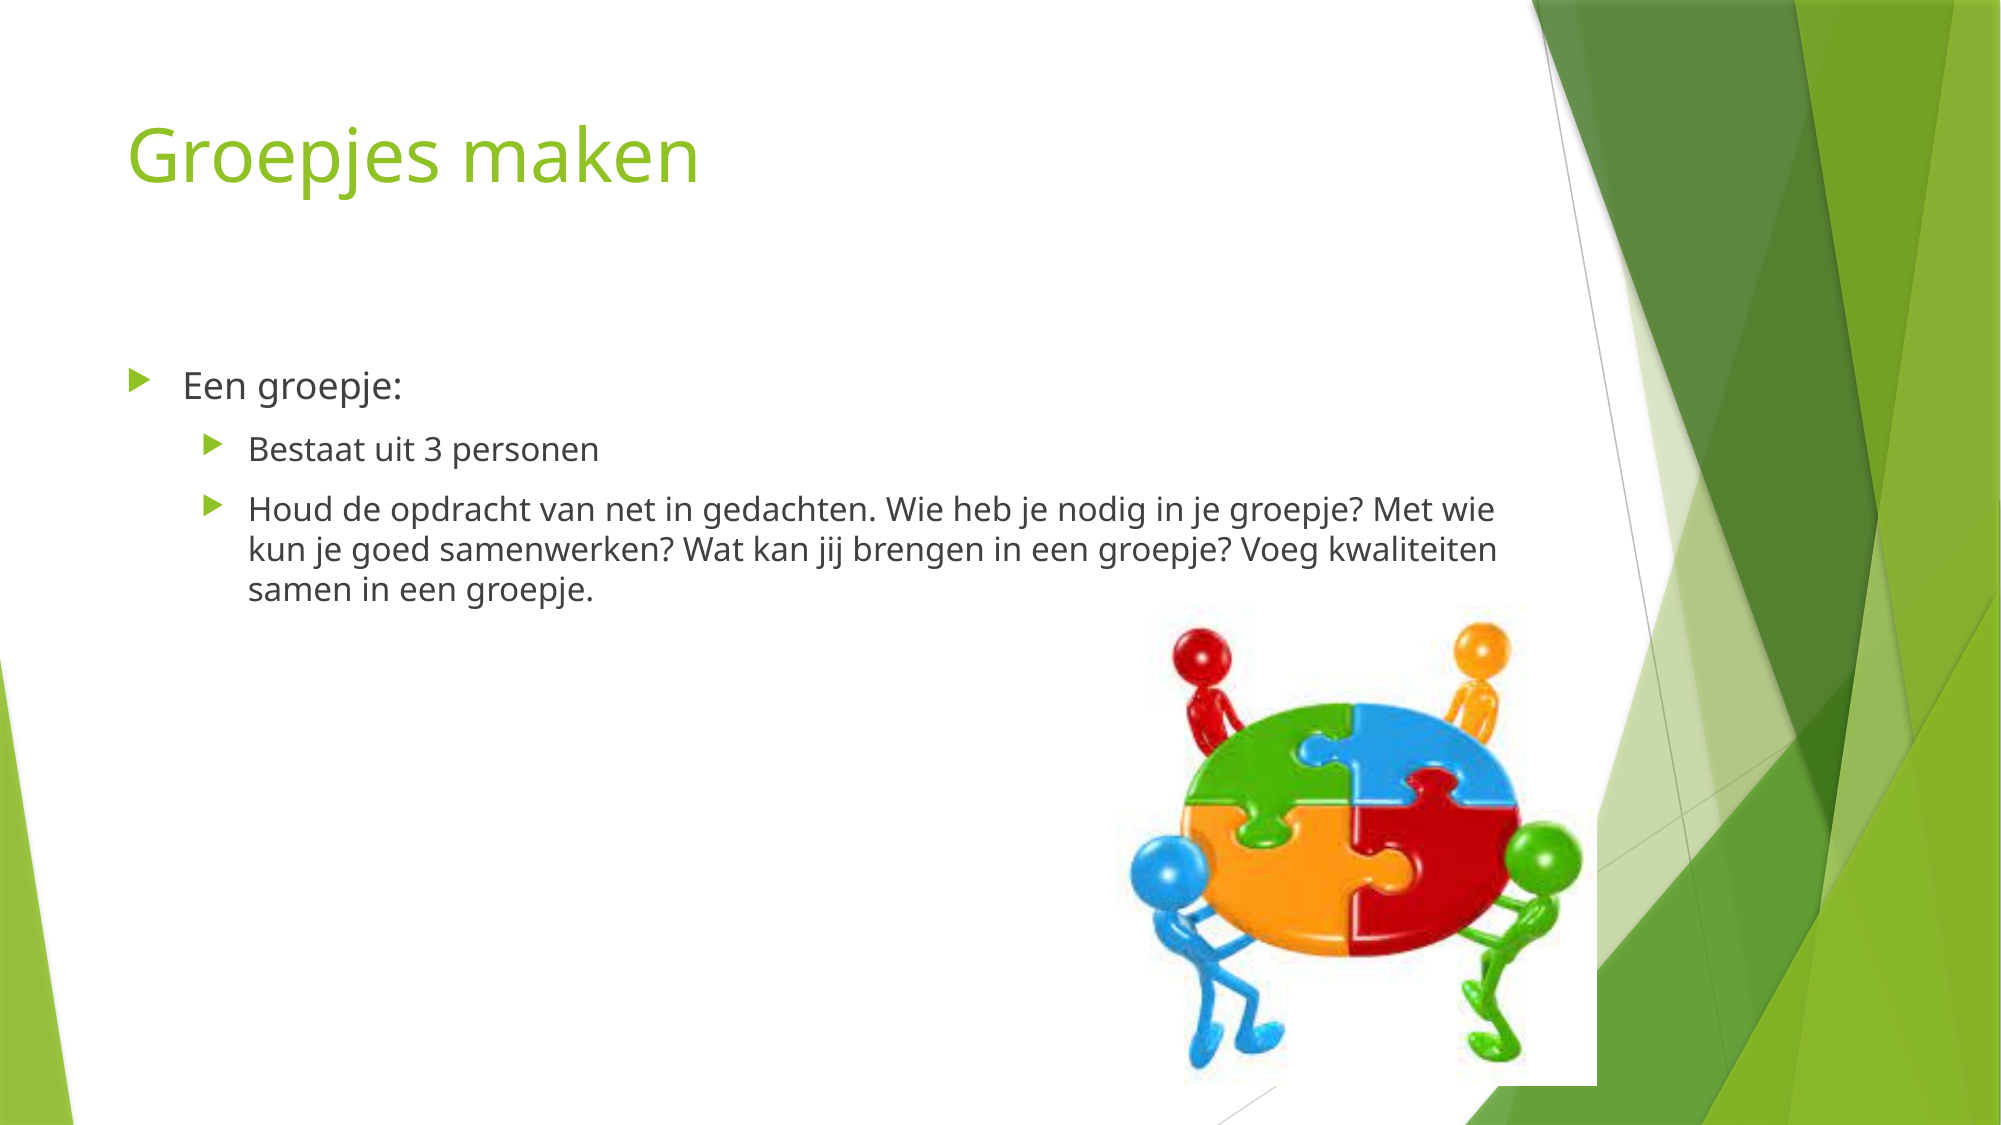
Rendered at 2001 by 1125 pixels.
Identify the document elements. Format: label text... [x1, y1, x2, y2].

list Een groepje: Bestaat uit 3 personen Houd de opdracht van net in gedachten. Wie heb je nodig in je groepje? Met wie kun je goed samenwerken? Wat kan jij brengen in een groepje? Voeg kwaliteiten samen in een groepje. [111, 354, 1522, 992]
title Groepjes maken [111, 99, 1522, 317]
picture [1117, 606, 1597, 1087]
